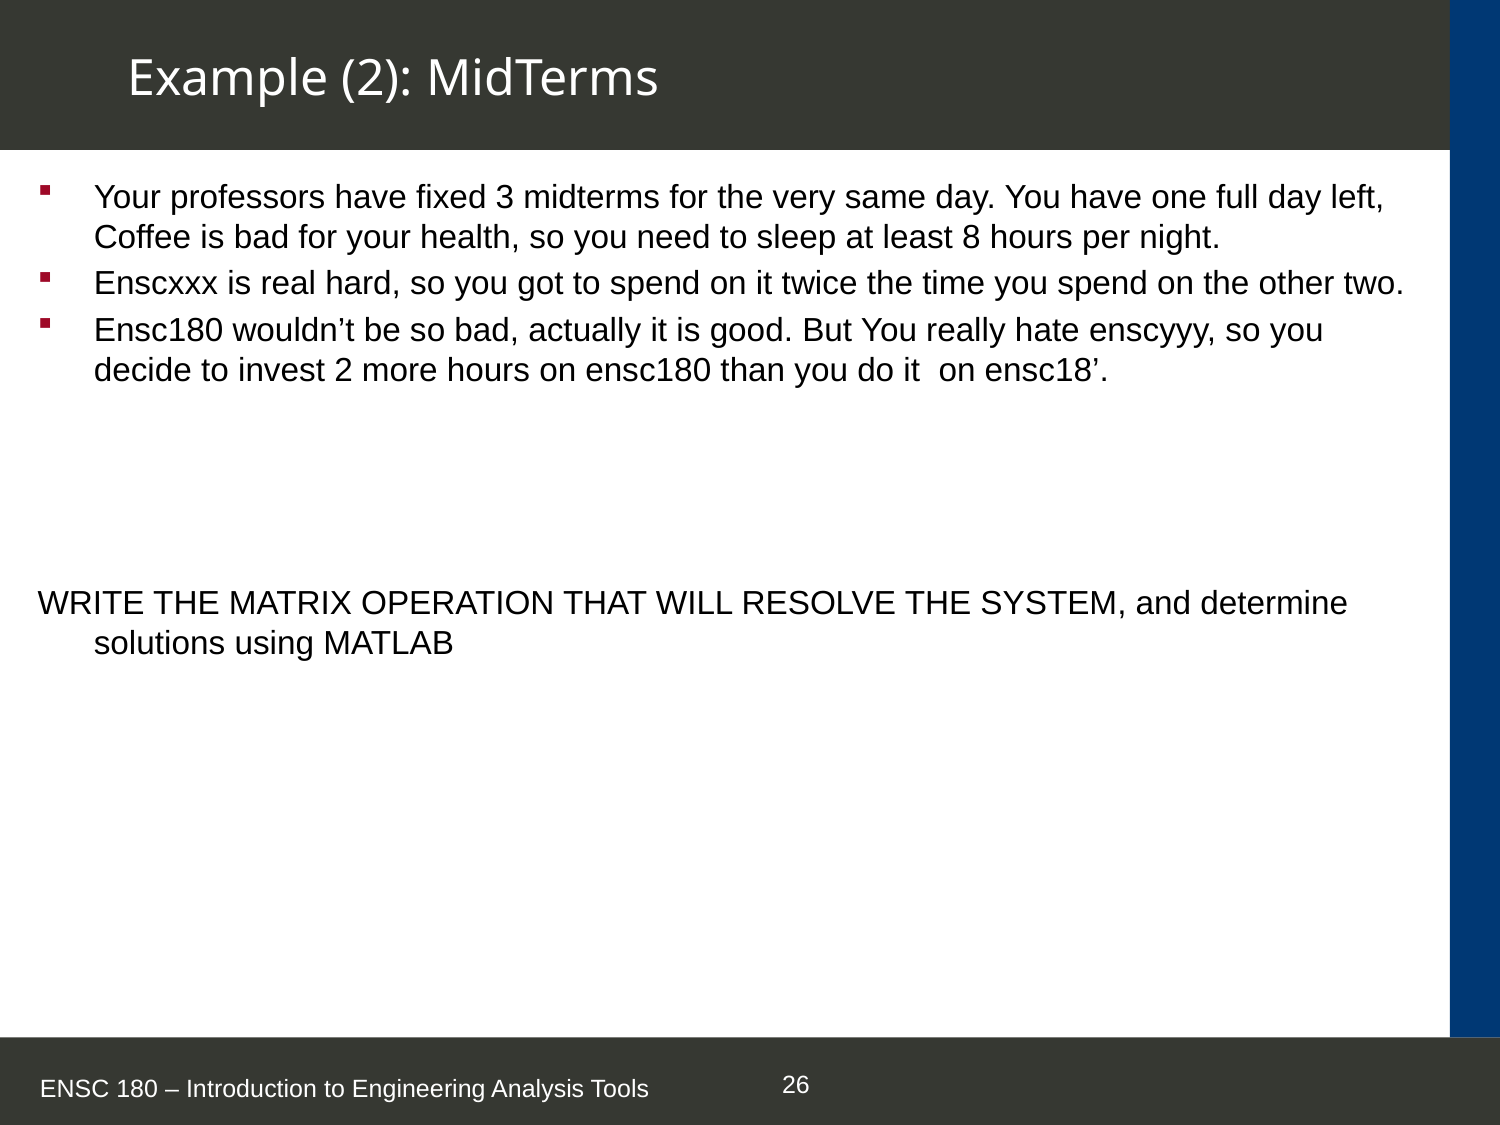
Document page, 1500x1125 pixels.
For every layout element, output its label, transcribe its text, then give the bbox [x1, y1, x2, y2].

footer ENSC 180 – Introduction to Engineering Analysis Tools [24, 1065, 686, 1115]
title Example (2): MidTerms [112, 37, 1450, 138]
